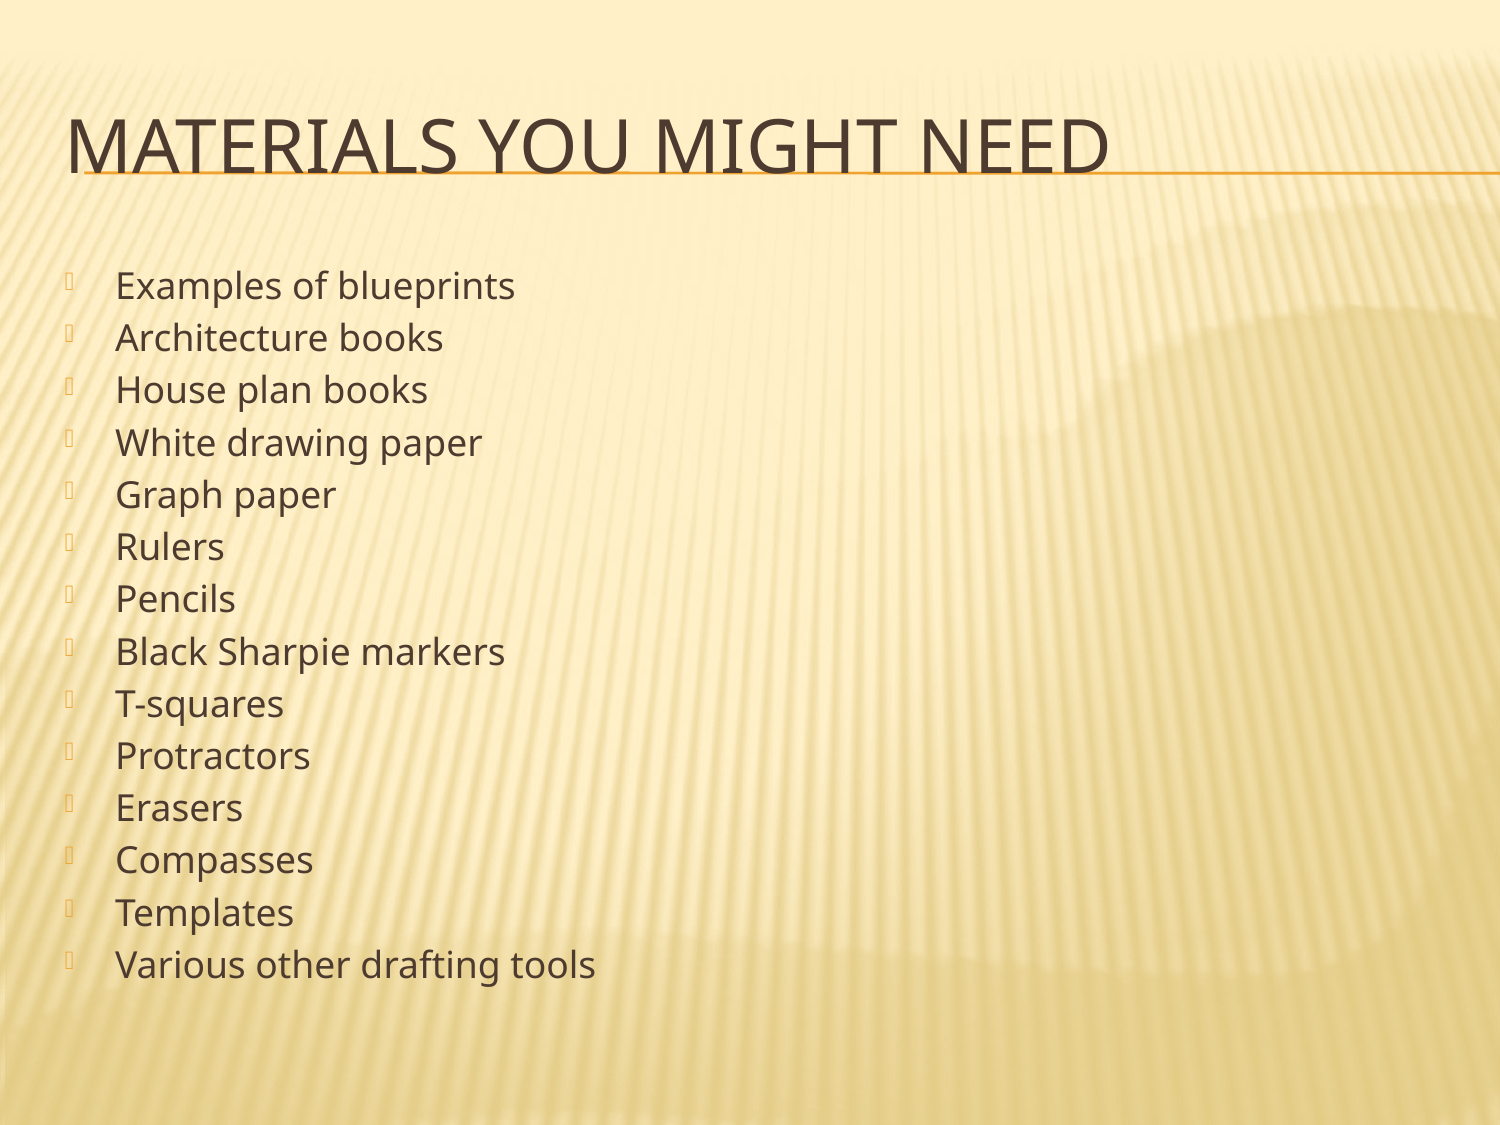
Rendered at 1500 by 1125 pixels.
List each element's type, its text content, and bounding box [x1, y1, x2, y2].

list Examples of blueprints Architecture books House plan books White drawing paper Graph paper Rulers Pencils Black Sharpie markers T-squares Protractors Erasers Compasses Templates Various other drafting tools [50, 254, 1475, 998]
title Materials You Might Need [50, 75, 1475, 213]
